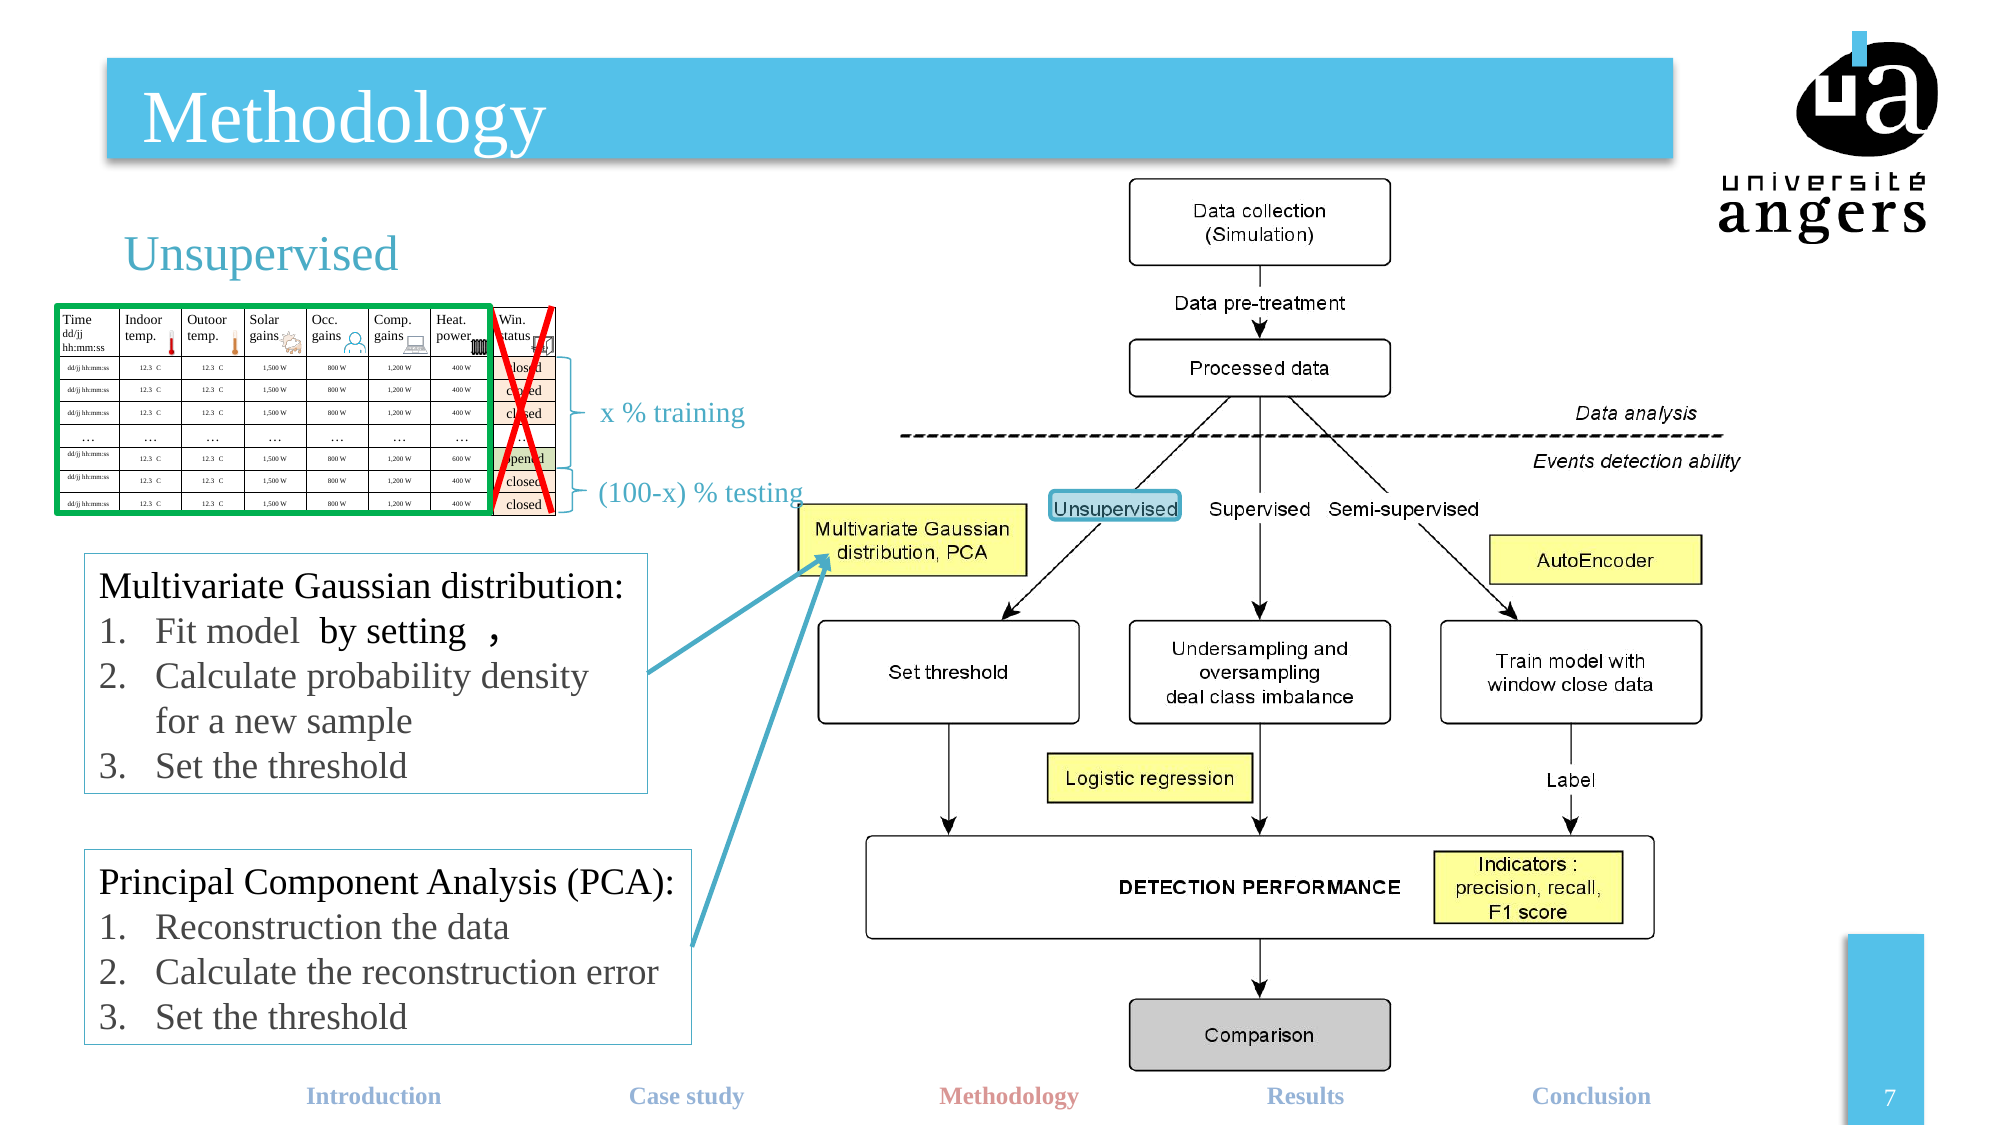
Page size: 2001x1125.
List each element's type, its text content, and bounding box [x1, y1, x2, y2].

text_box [56, 305, 558, 522]
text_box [556, 356, 847, 517]
text_box Unsupervised [108, 212, 427, 288]
slide_number 7 [1848, 1085, 1926, 1118]
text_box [691, 555, 830, 949]
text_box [647, 553, 830, 675]
text_box Introduction Case study Methodology Results Conclusion [291, 1072, 1709, 1117]
title Methodology [107, 57, 1674, 159]
picture [1838, 931, 1928, 1125]
text_box Principal Component Analysis (PCA): Reconstruction the data Calculate the reconstruction error Set the threshold [84, 849, 692, 1045]
picture [784, 31, 1938, 1083]
